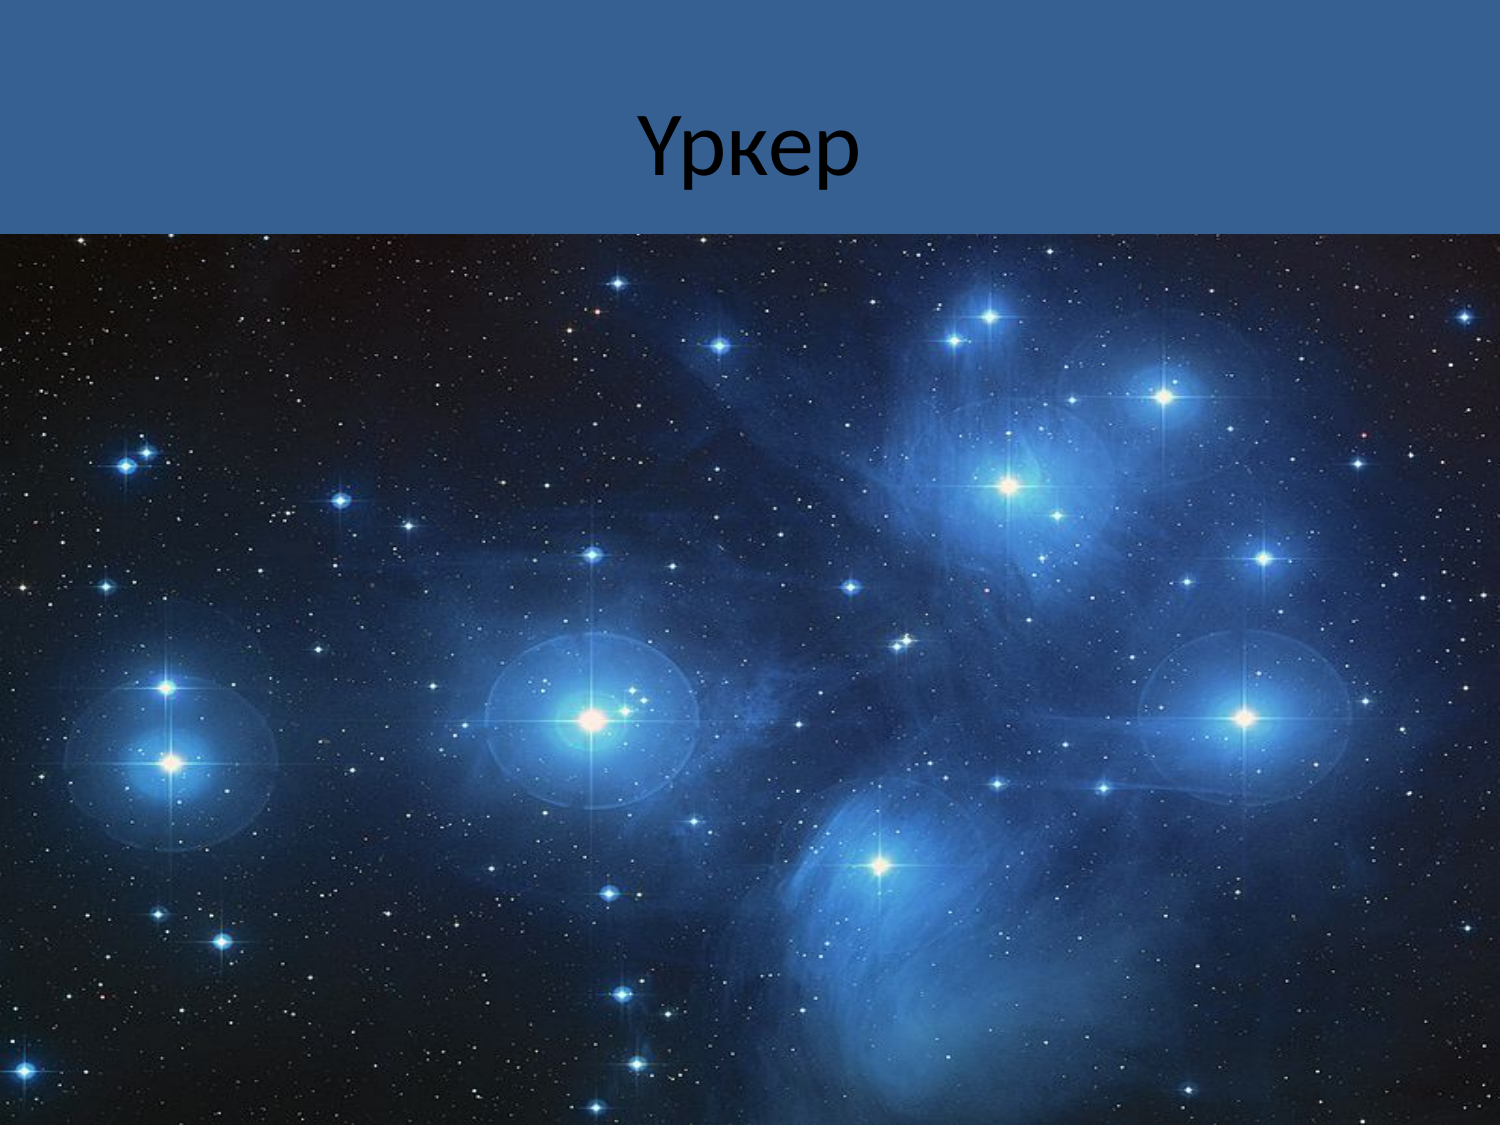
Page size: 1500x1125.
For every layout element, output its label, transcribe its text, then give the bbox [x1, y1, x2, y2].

title Үркер [74, 44, 1426, 233]
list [0, 234, 1500, 1125]
